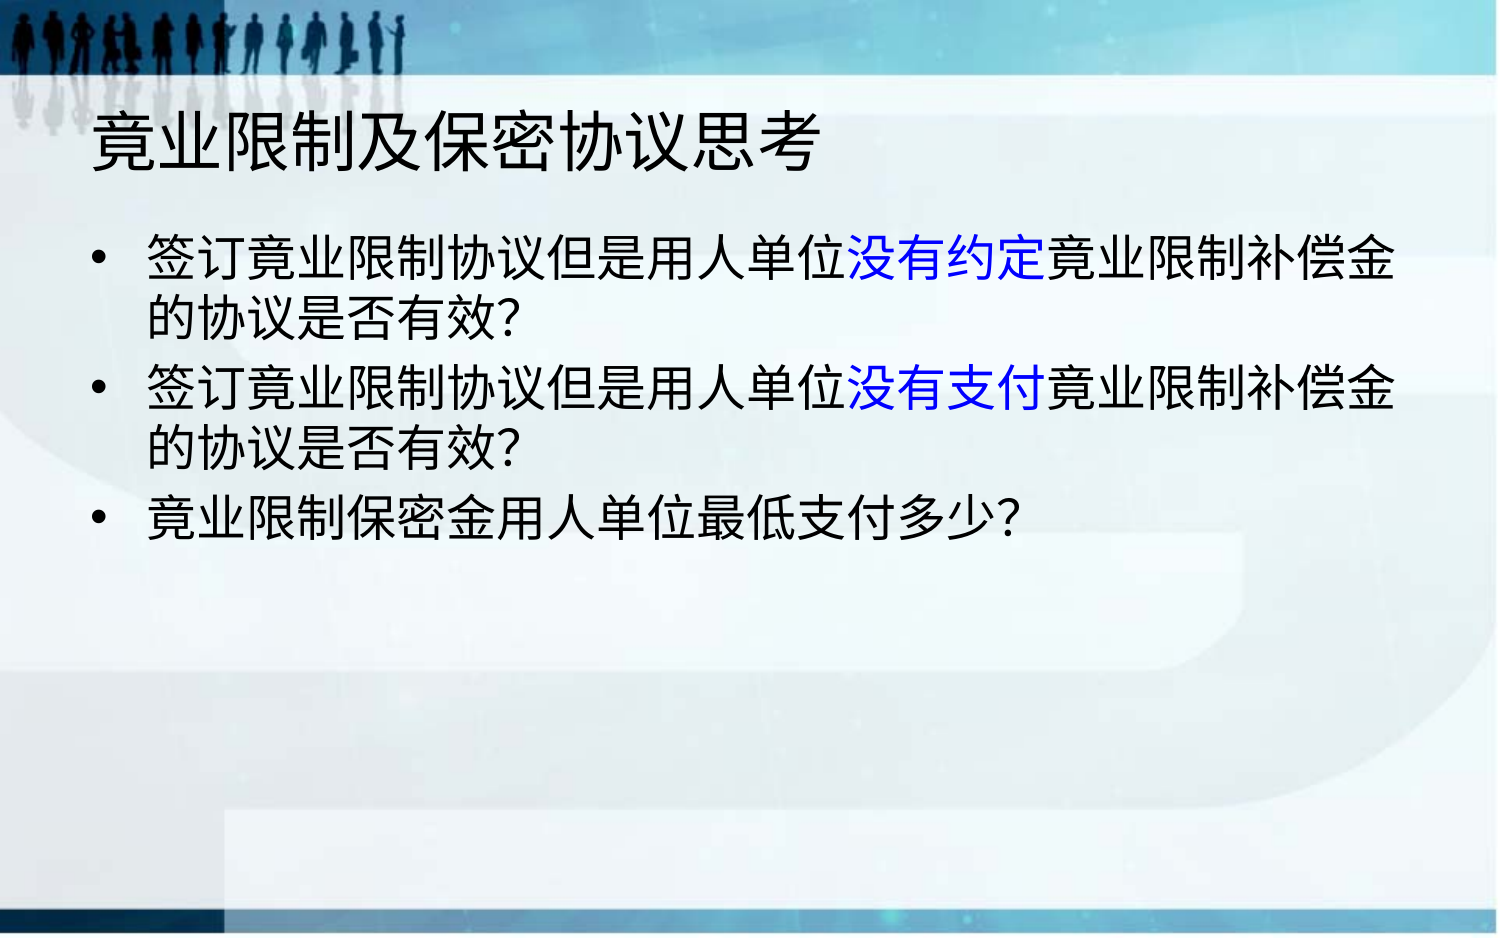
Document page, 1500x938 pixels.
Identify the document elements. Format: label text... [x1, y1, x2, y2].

list 签订竟业限制协议但是用人单位没有约定竟业限制补偿金的协议是否有效？ 签订竟业限制协议但是用人单位没有支付竟业限制补偿金的协议是否有效？ 竟业限制保密金用人单位最低支付多少？ [74, 218, 1426, 838]
title 竟业限制及保密协议思考 [74, 70, 1426, 210]
picture [0, 0, 1500, 938]
